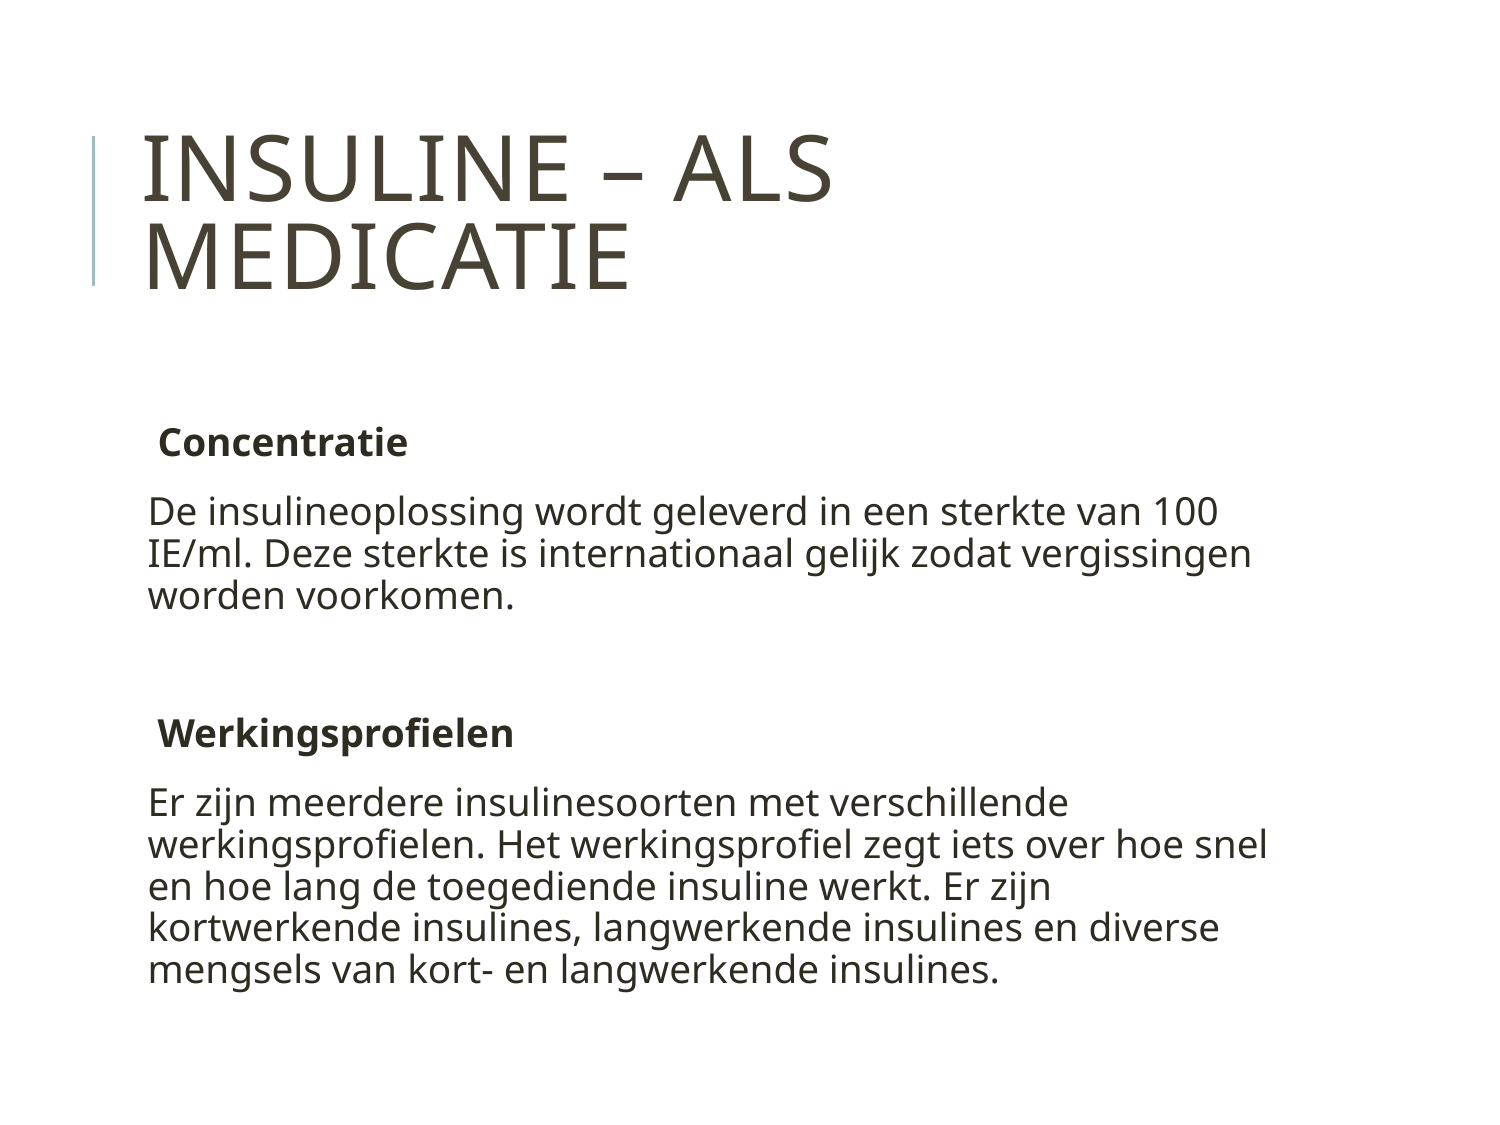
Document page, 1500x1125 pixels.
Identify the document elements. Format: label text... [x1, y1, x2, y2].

list Concentratie De insulineoplossing wordt geleverd in een sterkte van 100 IE/ml. Deze sterkte is internationaal gelijk zodat vergissingen worden voorkomen. Werkingsprofielen Er zijn meerdere insulinesoorten met verschillende werkingsprofielen. Het werkingsprofiel zegt iets over hoe snel en hoe lang de toegediende insuline werkt. Er zijn kortwerkende insulines, langwerkende insulines en diverse mengsels van kort- en langwerkende insulines. [126, 341, 1322, 1002]
title Insuline – als medicatie [126, 96, 1322, 341]
